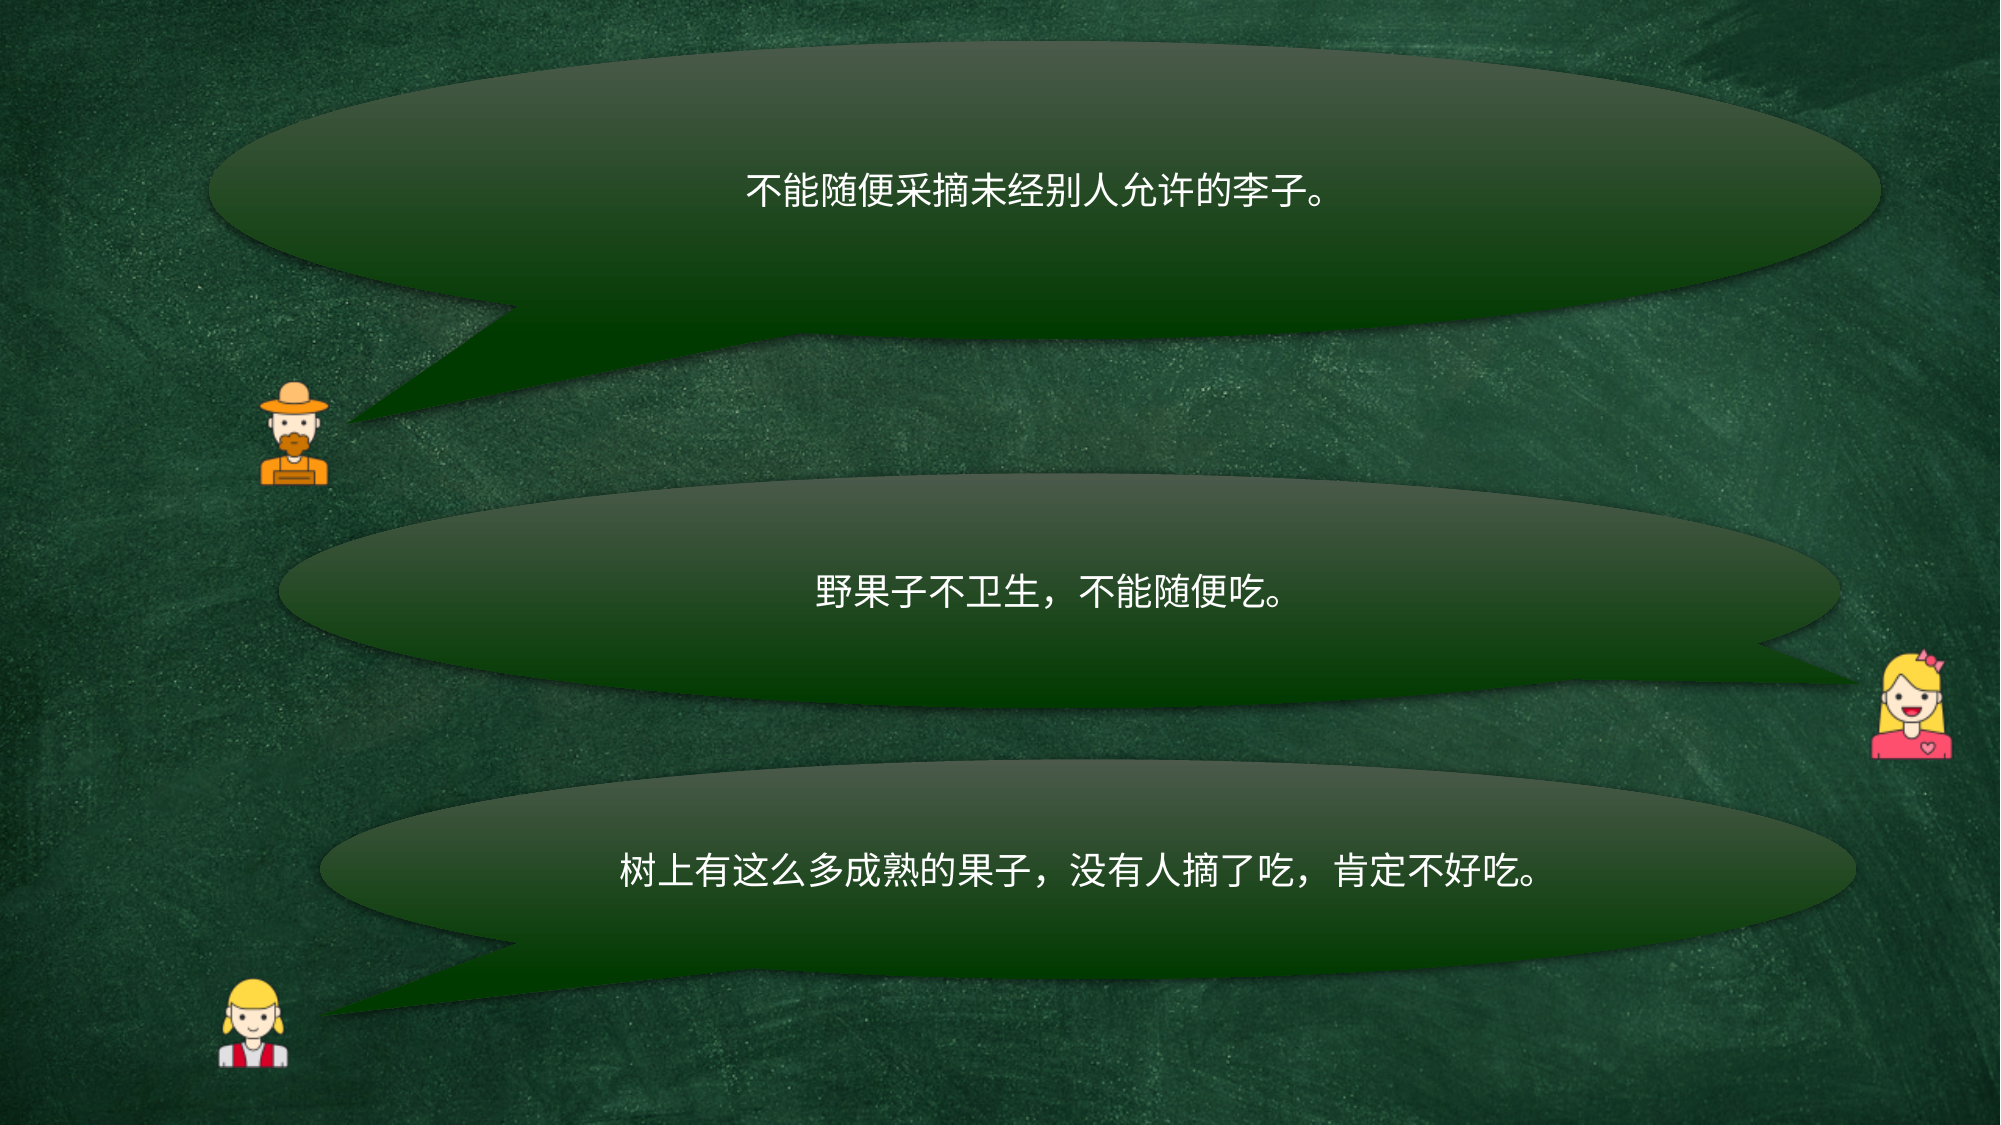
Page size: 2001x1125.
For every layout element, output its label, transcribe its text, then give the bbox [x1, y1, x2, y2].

text_box 树上有这么多成熟的果子，没有人摘了吃，肯定不好吃。 [317, 759, 1857, 1017]
picture [0, 0, 2000, 1125]
text_box 野果子不卫生，不能随便吃。 [279, 473, 1856, 708]
text_box 不能随便采摘未经别人允许的李子。 [209, 40, 1882, 424]
